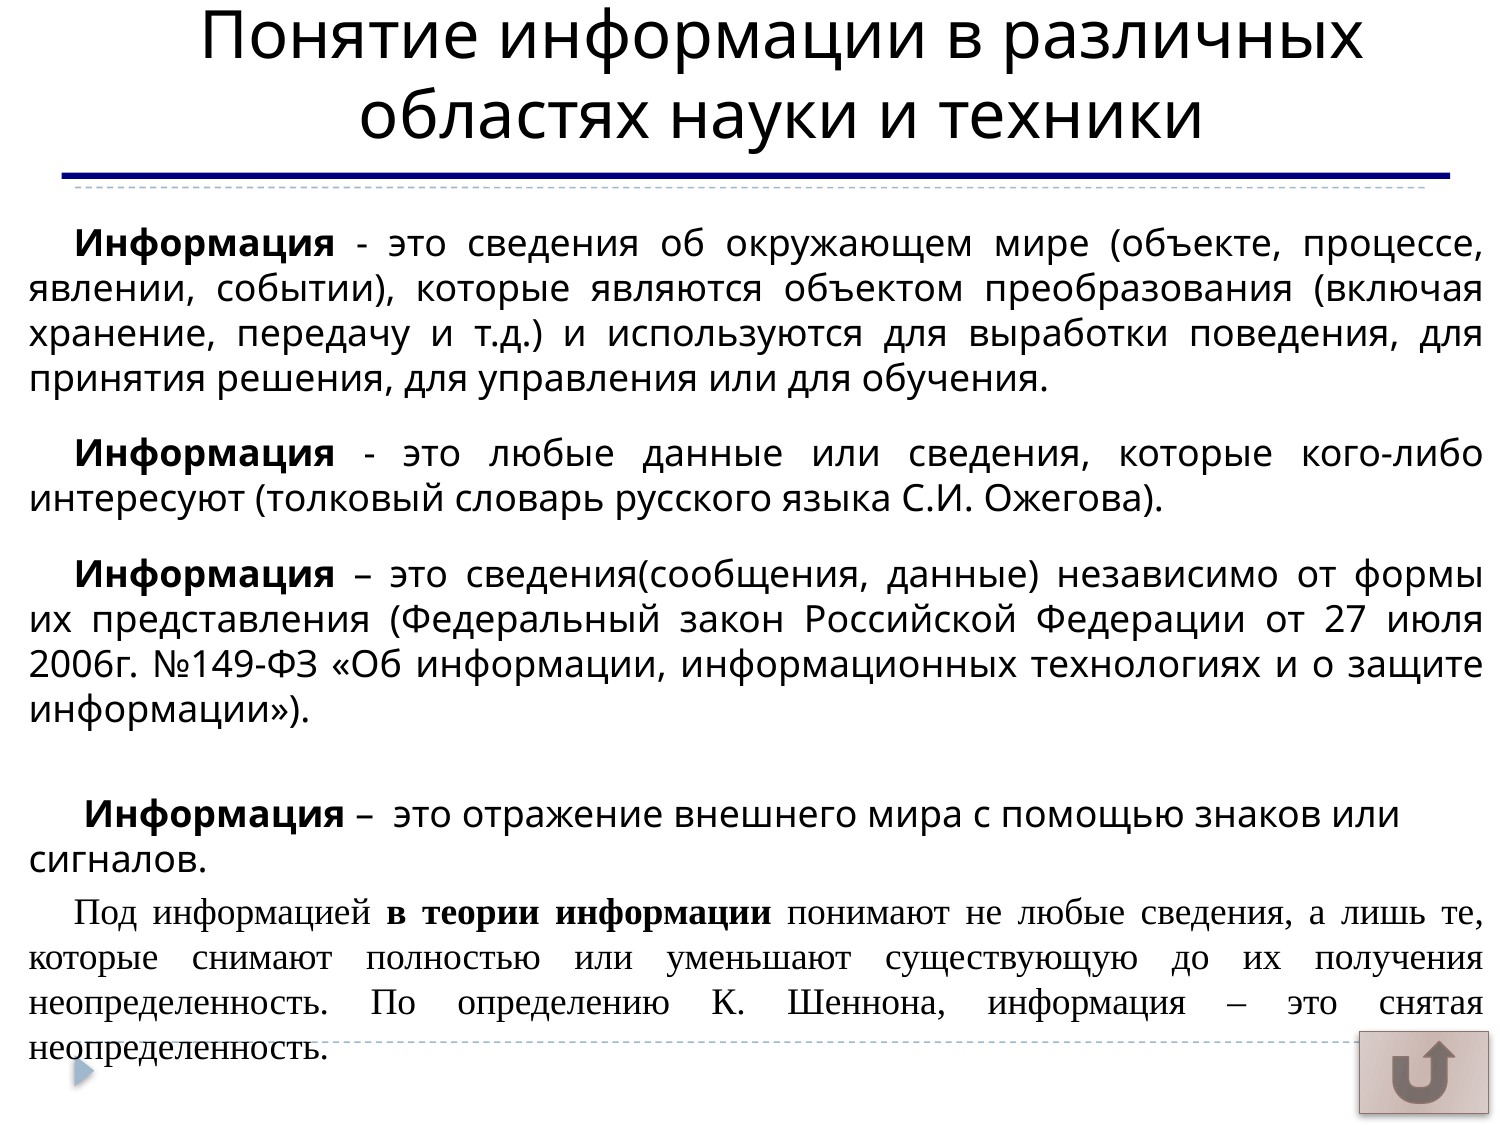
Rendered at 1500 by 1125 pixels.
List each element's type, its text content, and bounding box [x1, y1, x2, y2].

title Понятие информации в различных областях науки и техники [123, 0, 1442, 113]
text_box Информация - это сведения об окружающем мире (объекте, процессе, явлении, событии), которые являются объектом преобразования (включая хранение, передачу и т.д.) и используются для выработки поведения, для принятия решения, для управления или для обучения. Информация - это любые данные или сведения, которые кого-либо интересуют (толковый словарь русского языка С.И. Ожегова). Информация – это сведения(сообщения, данные) независимо от формы их представления (Федеральный закон Российской Федерации от 27 июля 2006г. №149-ФЗ «Об информации, информационных технологиях и о защите информации»). Информация – это отражение внешнего мира с помощью знаков или сигналов. Под информацией в теории информации понимают не любые сведения, а лишь те, которые снимают полностью или уменьшают существующую до их получения неопределенность. По определению К. Шеннона, информация – это снятая неопределенность. [0, 113, 1500, 923]
text_box [1359, 1031, 1489, 1114]
